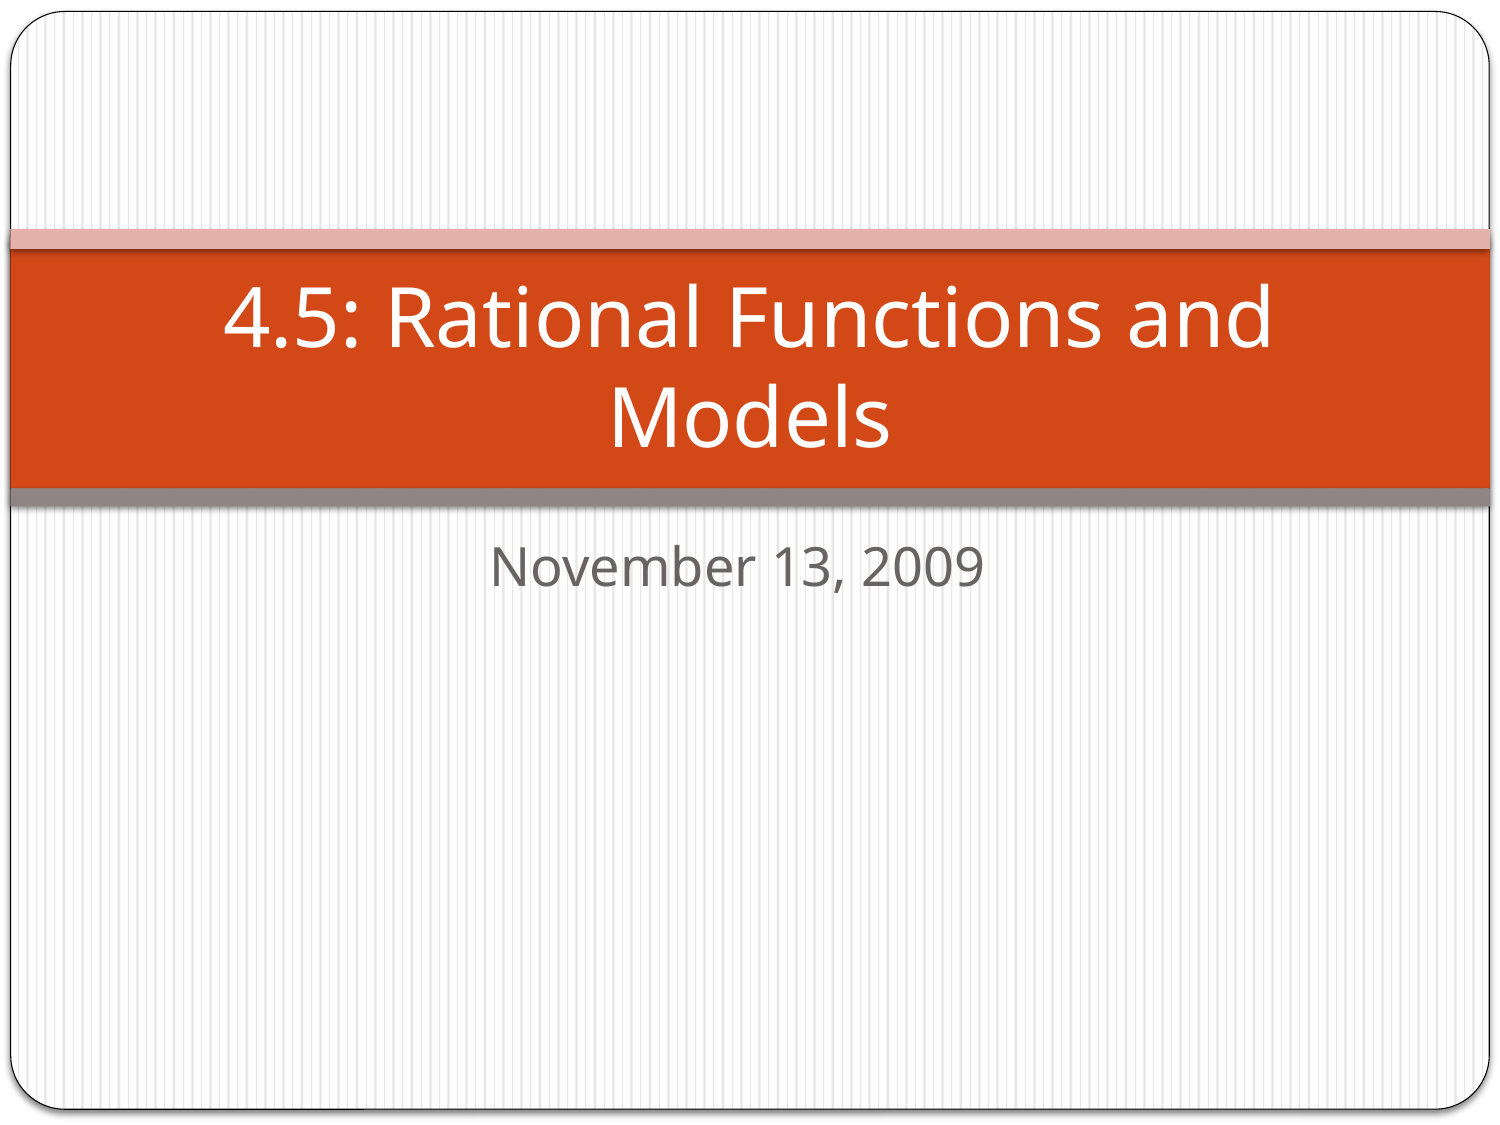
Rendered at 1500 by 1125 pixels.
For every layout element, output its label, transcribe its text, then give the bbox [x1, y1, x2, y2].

subtitle November 13, 2009 [212, 525, 1263, 788]
title 4.5: Rational Functions and Models [75, 247, 1425, 489]
